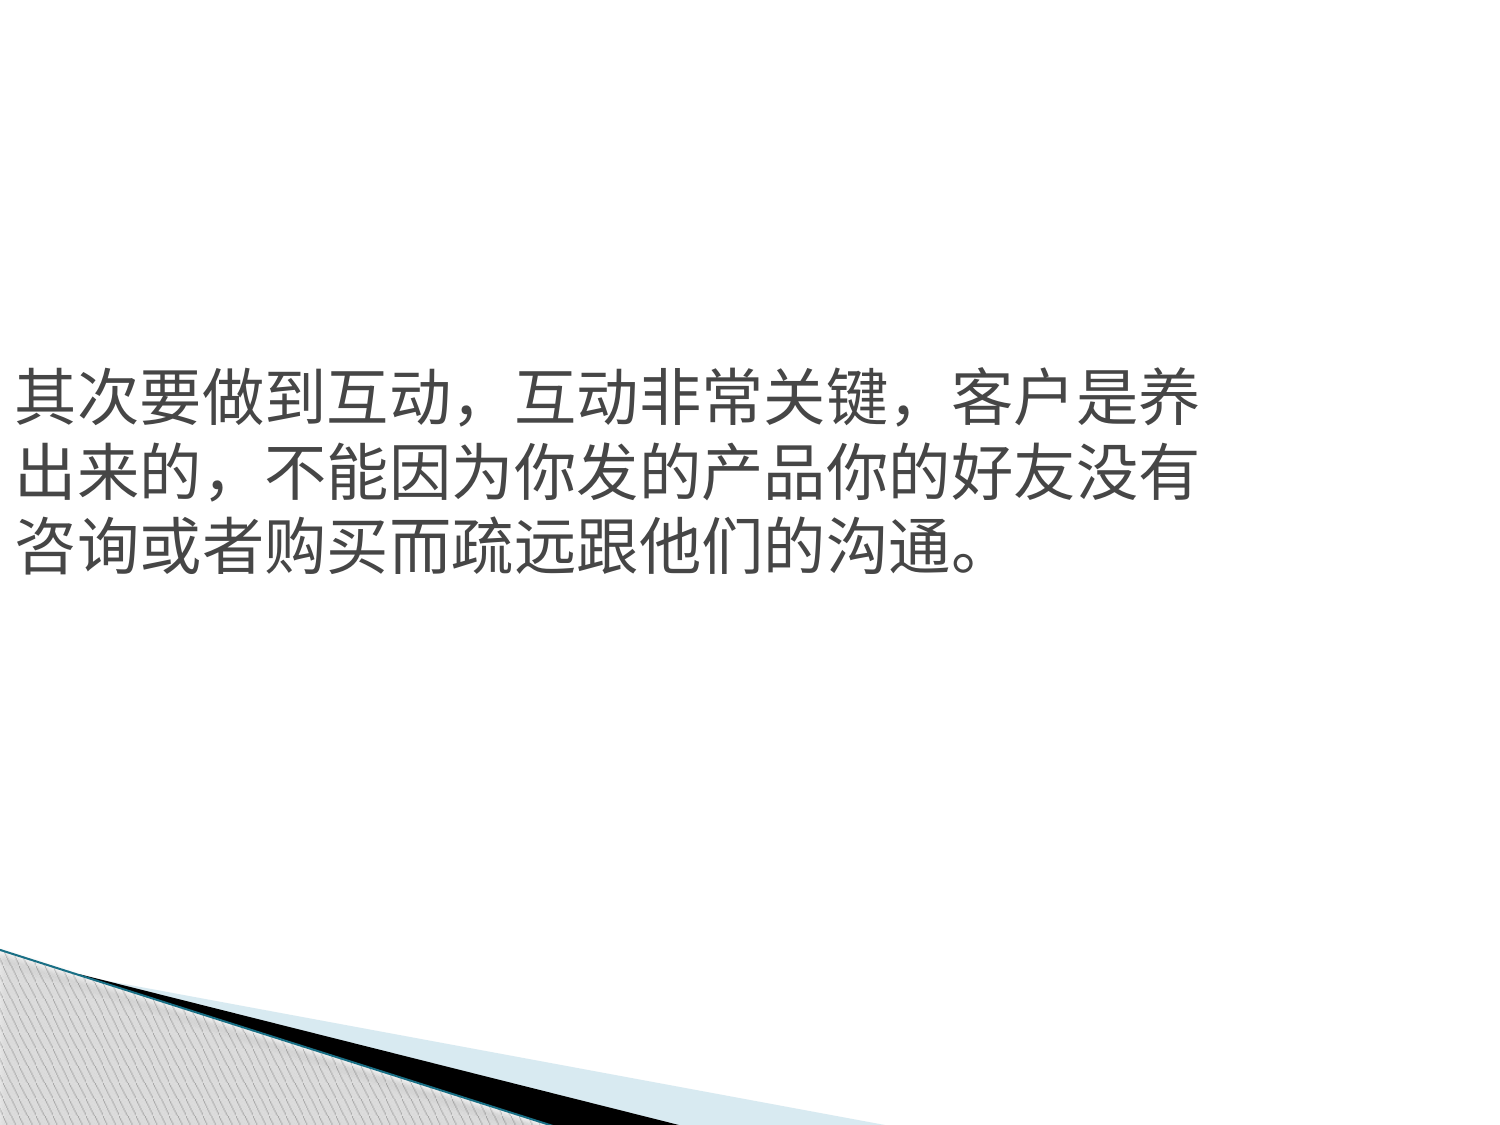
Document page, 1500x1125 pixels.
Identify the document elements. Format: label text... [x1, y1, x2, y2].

title 其次要做到互动，互动非常关键，客户是养出来的，不能因为你发的产品你的好友没有咨询或者购买而疏远跟他们的沟通。 [0, 349, 1275, 591]
